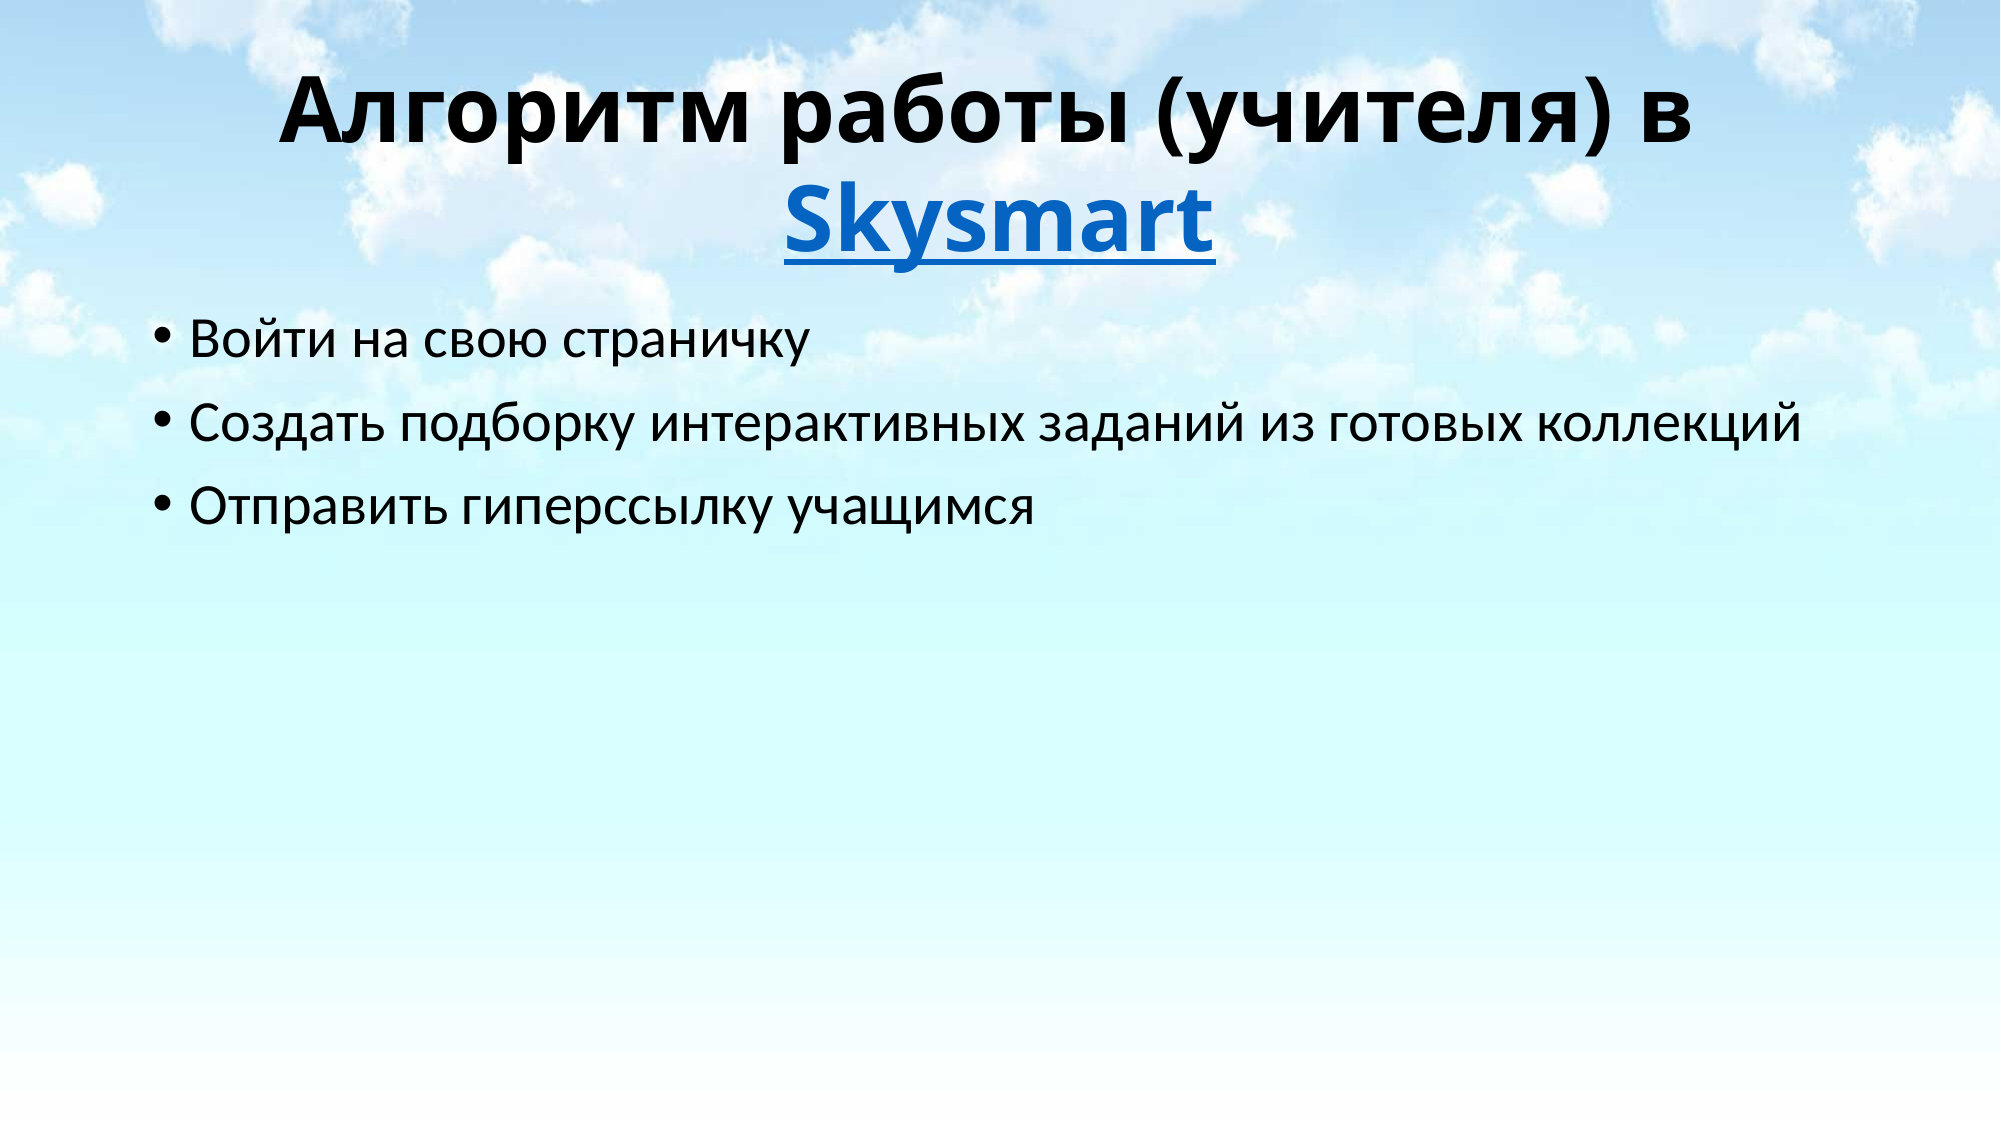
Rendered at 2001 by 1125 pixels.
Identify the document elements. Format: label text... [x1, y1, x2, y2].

picture [0, 0, 2001, 1125]
title Алгоритм работы (учителя) в Skysmart [137, 59, 1863, 278]
list Войти на свою страничку Создать подборку интерактивных заданий из готовых коллекций Отправить гиперссылку учащимся [137, 299, 1863, 1014]
